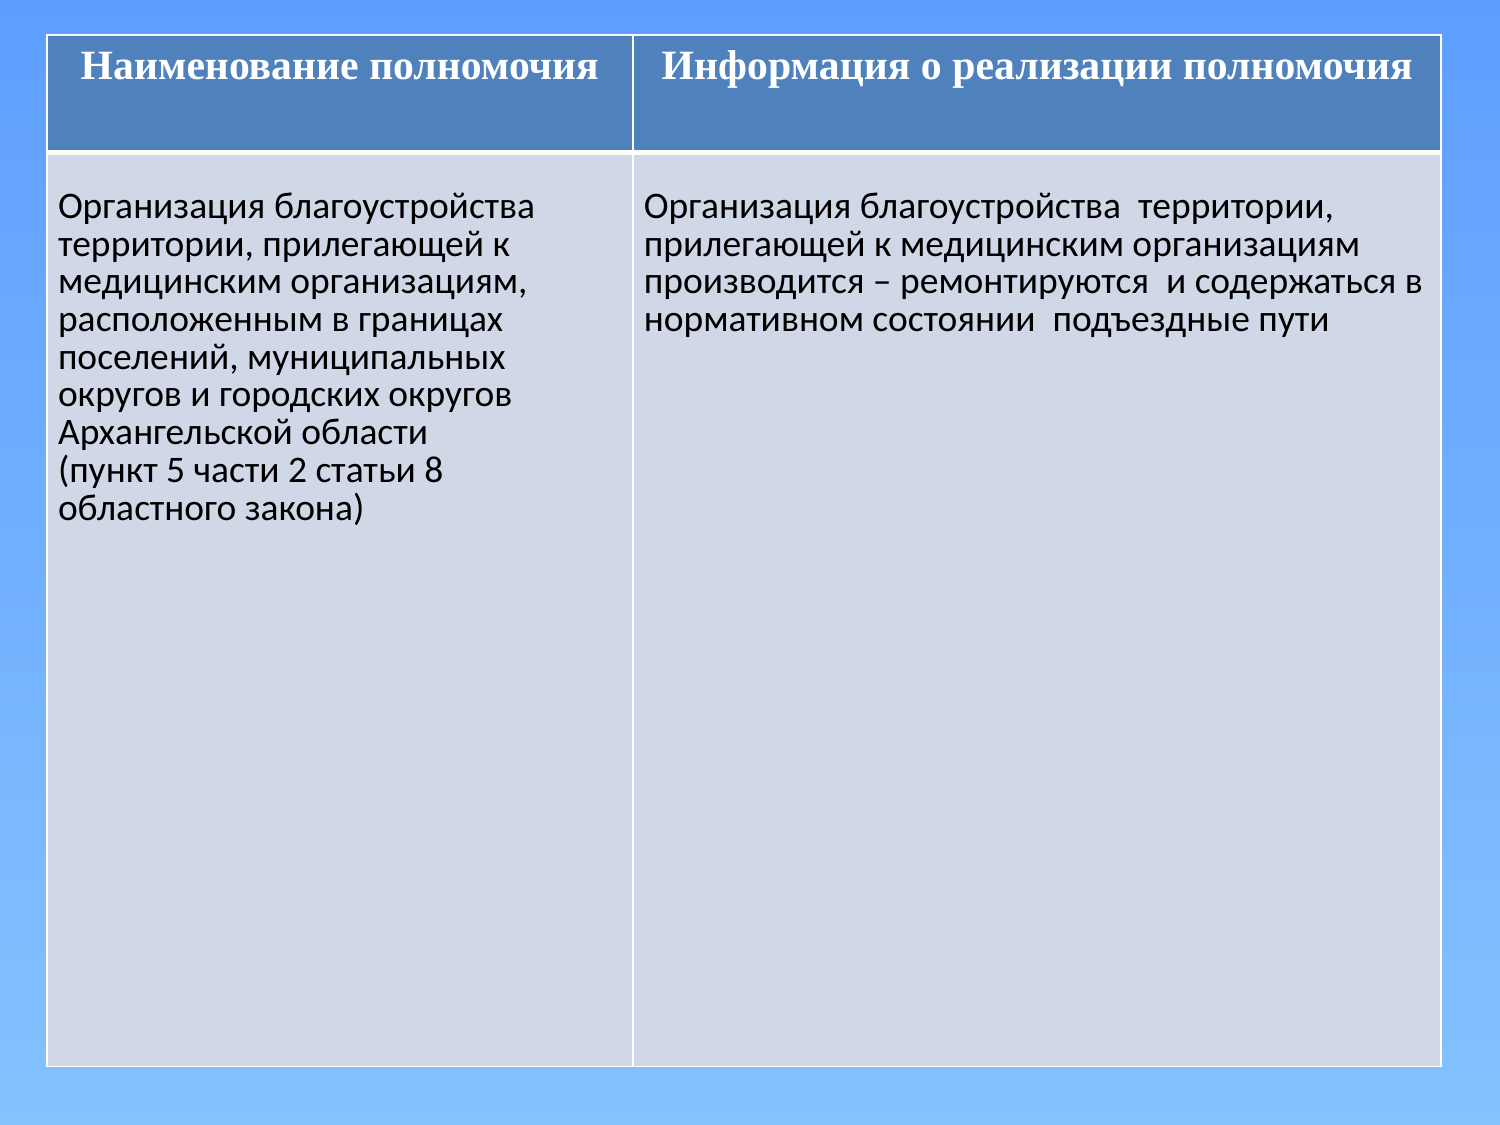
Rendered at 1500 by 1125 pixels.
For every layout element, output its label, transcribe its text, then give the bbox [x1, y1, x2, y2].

table_cell Организация благоустройства территории, прилегающей к медицинским организациям, расположенным в границах поселений, муниципальных округов и городских округов Архангельской области (пункт 5 части 2 статьи 8 областного закона) [48, 155, 632, 1066]
table_header Информация о реализации полномочия [634, 36, 1440, 150]
table_header Наименование полномочия [48, 36, 632, 150]
table_cell Организация благоустройства территории, прилегающей к медицинским организациям производится – ремонтируются и содержаться в нормативном состоянии подъездные пути [634, 155, 1440, 1066]
